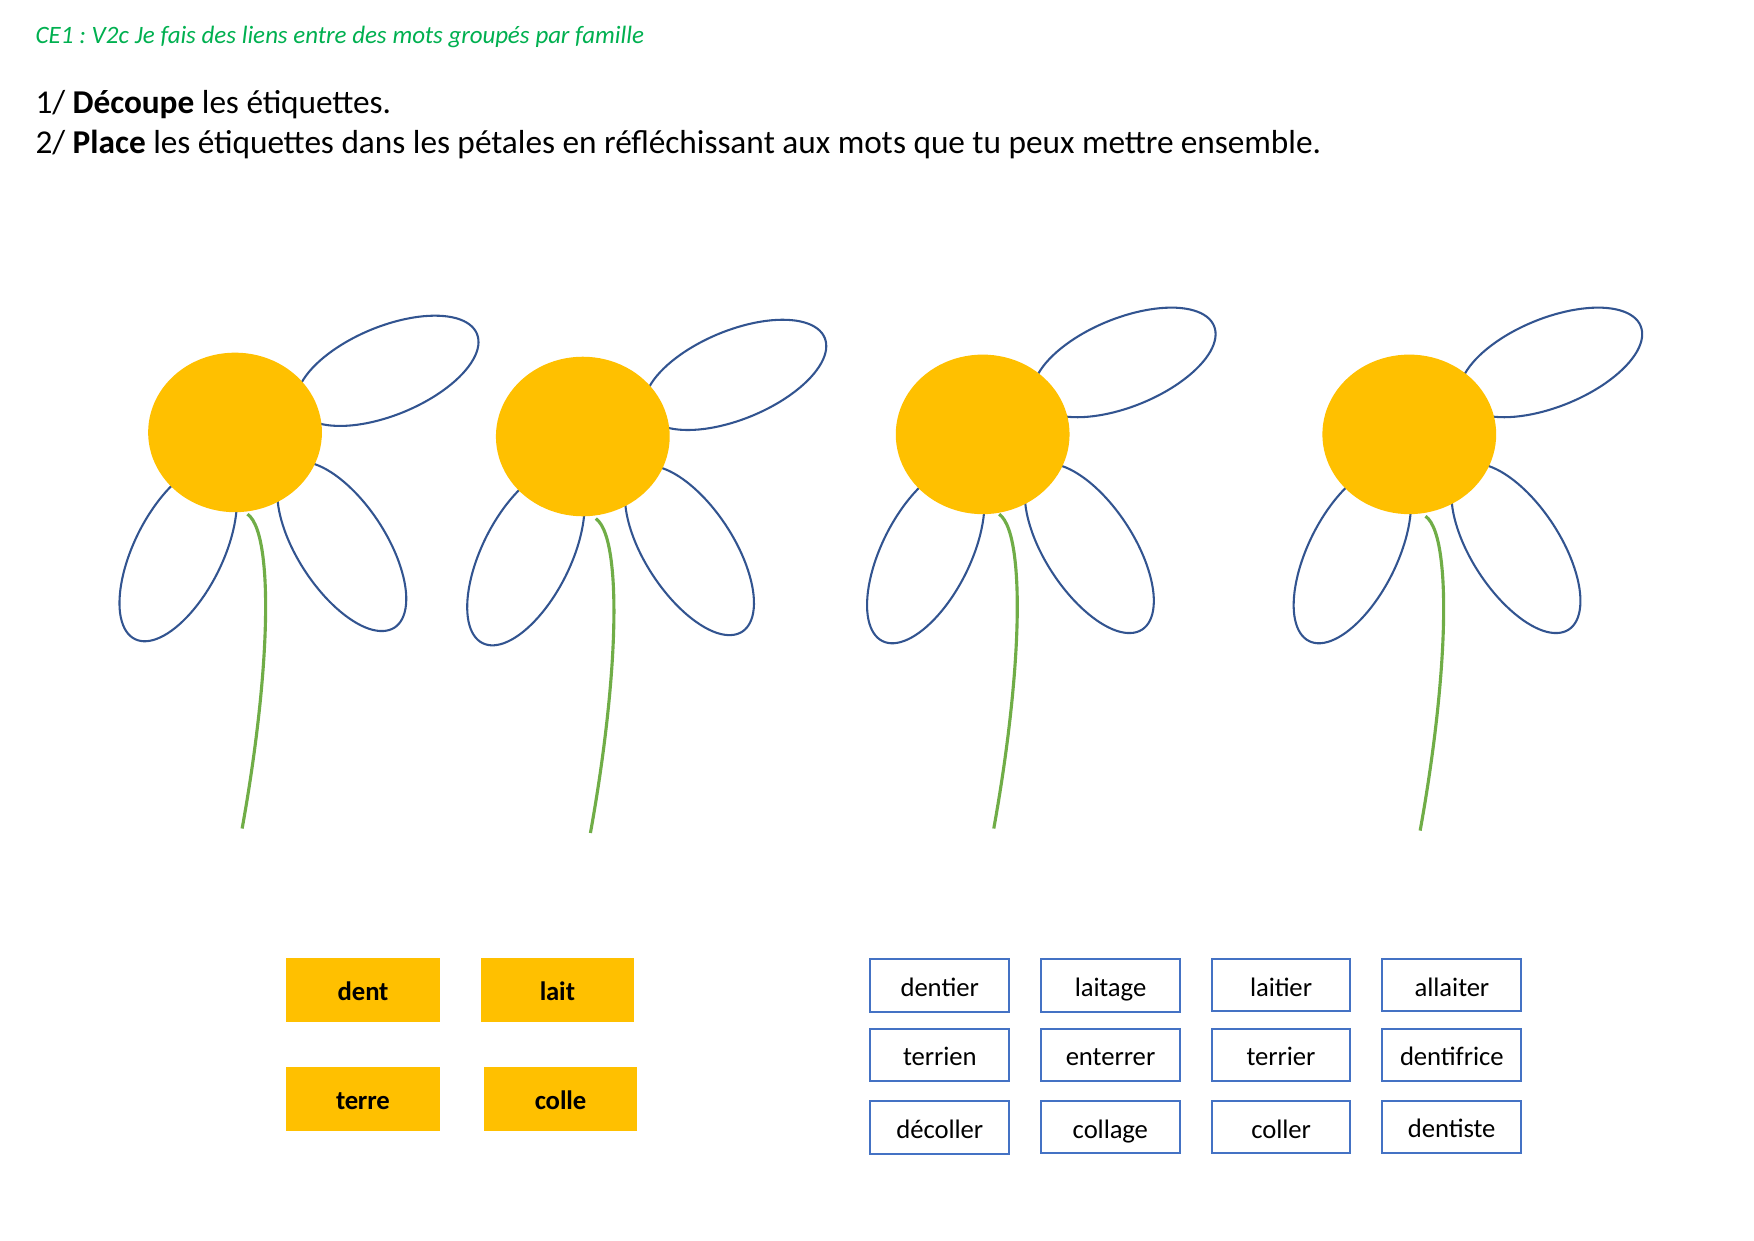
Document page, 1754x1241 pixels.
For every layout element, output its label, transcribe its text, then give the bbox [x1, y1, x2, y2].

text_box dent [286, 958, 440, 1022]
text_box [1464, 306, 1644, 419]
text_box [1024, 465, 1155, 635]
text_box [1038, 306, 1217, 419]
text_box lait [481, 958, 634, 1022]
text_box [118, 486, 238, 643]
text_box terrier [1211, 1028, 1351, 1082]
text_box [531, 517, 616, 836]
text_box CE1 : V2c Je fais des liens entre des mots groupés par famille [20, 11, 1106, 57]
text_box [934, 512, 1019, 831]
text_box terre [286, 1067, 440, 1131]
text_box [1361, 515, 1446, 834]
text_box laitage [1040, 958, 1181, 1013]
text_box [1451, 465, 1582, 635]
text_box dentier [869, 958, 1010, 1013]
text_box coller [1211, 1100, 1351, 1154]
text_box [466, 490, 585, 647]
text_box laitier [1211, 958, 1351, 1012]
text_box 1/ Découpe les étiquettes. 2/ Place les étiquettes dans les pétales en réfléchissant aux mots que tu peux mettre ensemble. [20, 72, 1601, 168]
text_box [624, 467, 756, 637]
text_box [895, 354, 1070, 515]
text_box [1292, 488, 1412, 645]
text_box colle [484, 1067, 637, 1131]
text_box [301, 314, 480, 427]
text_box [276, 463, 408, 633]
text_box [1322, 354, 1497, 515]
text_box enterrer [1040, 1028, 1181, 1082]
text_box dentifrice [1381, 1028, 1522, 1082]
text_box allaiter [1381, 958, 1522, 1012]
text_box [649, 318, 828, 432]
text_box [866, 488, 985, 645]
text_box décoller [869, 1100, 1010, 1155]
text_box [495, 356, 670, 517]
text_box terrien [869, 1028, 1010, 1082]
text_box dentiste [1381, 1100, 1522, 1154]
text_box [183, 512, 268, 831]
text_box collage [1040, 1100, 1181, 1154]
text_box [148, 352, 322, 513]
